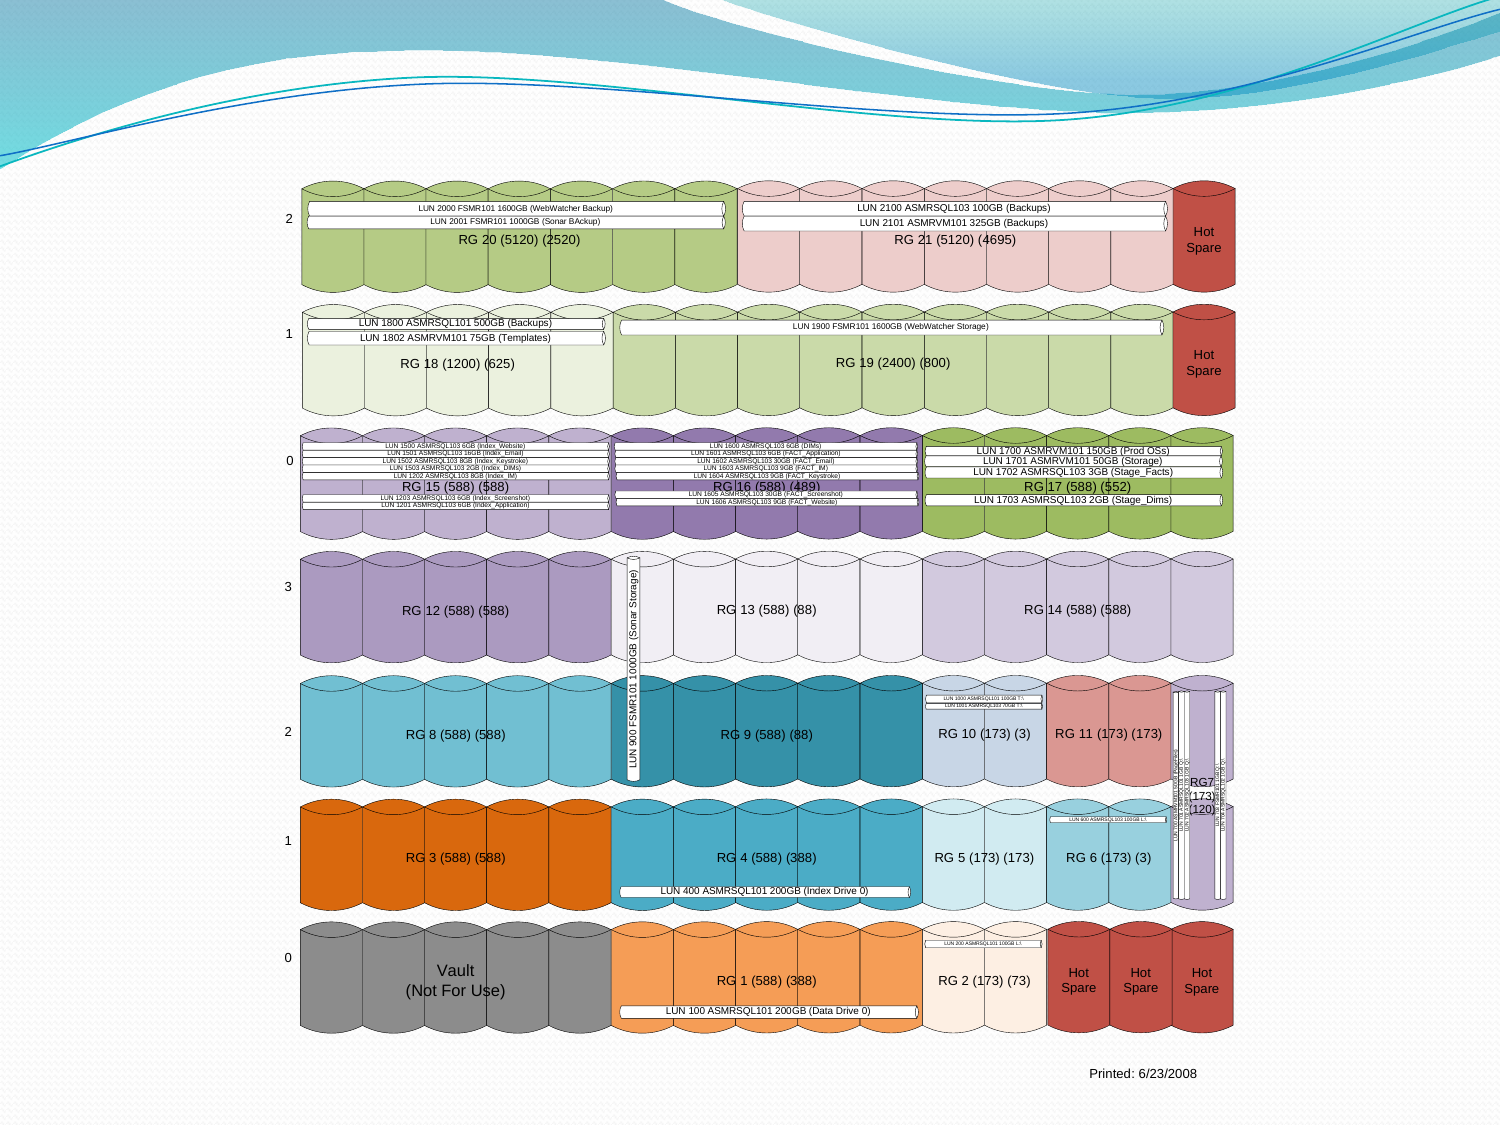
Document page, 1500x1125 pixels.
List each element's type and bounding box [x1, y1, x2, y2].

text_box [274, 0, 1238, 1089]
